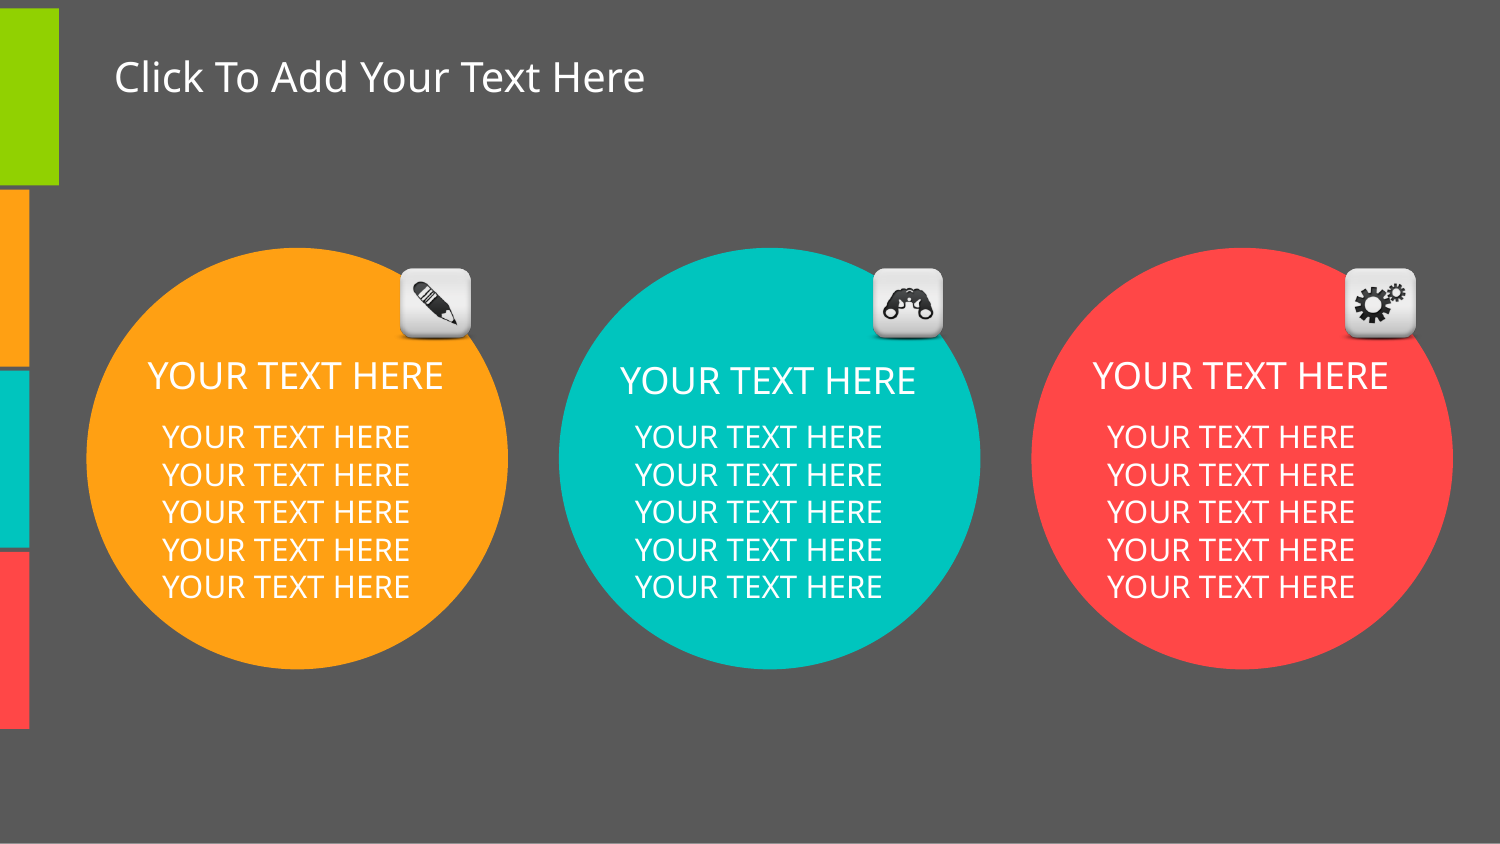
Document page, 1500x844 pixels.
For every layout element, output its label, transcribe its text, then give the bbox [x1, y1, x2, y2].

text_box [0, 187, 32, 369]
text_box YOUR TEXT HERE YOUR TEXT HERE YOUR TEXT HERE YOUR TEXT HERE YOUR TEXT HERE [1092, 410, 1390, 612]
text_box YOUR TEXT HERE YOUR TEXT HERE YOUR TEXT HERE YOUR TEXT HERE YOUR TEXT HERE [620, 410, 918, 612]
picture [855, 253, 960, 357]
text_box [625, 612, 915, 670]
text_box Click To Add Your Text Here [99, 43, 662, 109]
text_box [0, 6, 61, 188]
text_box YOUR TEXT HERE YOUR TEXT HERE YOUR TEXT HERE YOUR TEXT HERE YOUR TEXT HERE [147, 410, 445, 612]
text_box [918, 364, 981, 609]
text_box [0, 550, 32, 731]
text_box [152, 612, 442, 670]
text_box [558, 247, 850, 607]
text_box YOUR TEXT HERE [605, 349, 932, 410]
text_box [0, 369, 32, 550]
text_box [1031, 247, 1453, 609]
text_box [86, 247, 508, 609]
text_box YOUR TEXT HERE [132, 345, 460, 405]
picture [1328, 253, 1432, 357]
text_box YOUR TEXT HERE [1077, 345, 1405, 405]
text_box [1097, 612, 1387, 670]
picture [383, 253, 487, 357]
